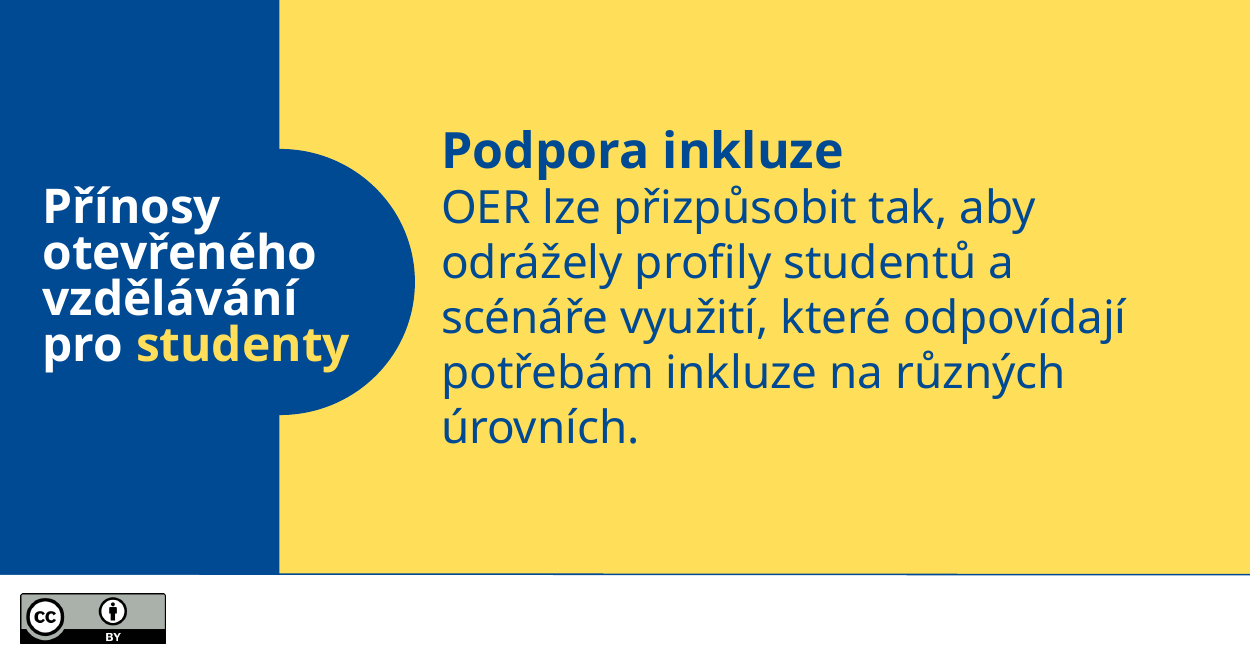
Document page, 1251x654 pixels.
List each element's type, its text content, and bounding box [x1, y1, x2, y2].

text_box [196, 386, 365, 416]
text_box Přínosy otevřeného vzdělávání pro studenty [27, 171, 368, 386]
text_box [0, 582, 1250, 654]
text_box [368, 181, 415, 383]
text_box [206, 148, 355, 171]
text_box Podpora inkluze OER lze přizpůsobit tak, aby odrážely profily studentů a scénáře využití, které odpovídají potřebám inkluze na různých úrovních. [425, 103, 1197, 468]
text_box [0, 0, 280, 573]
picture [20, 592, 166, 645]
